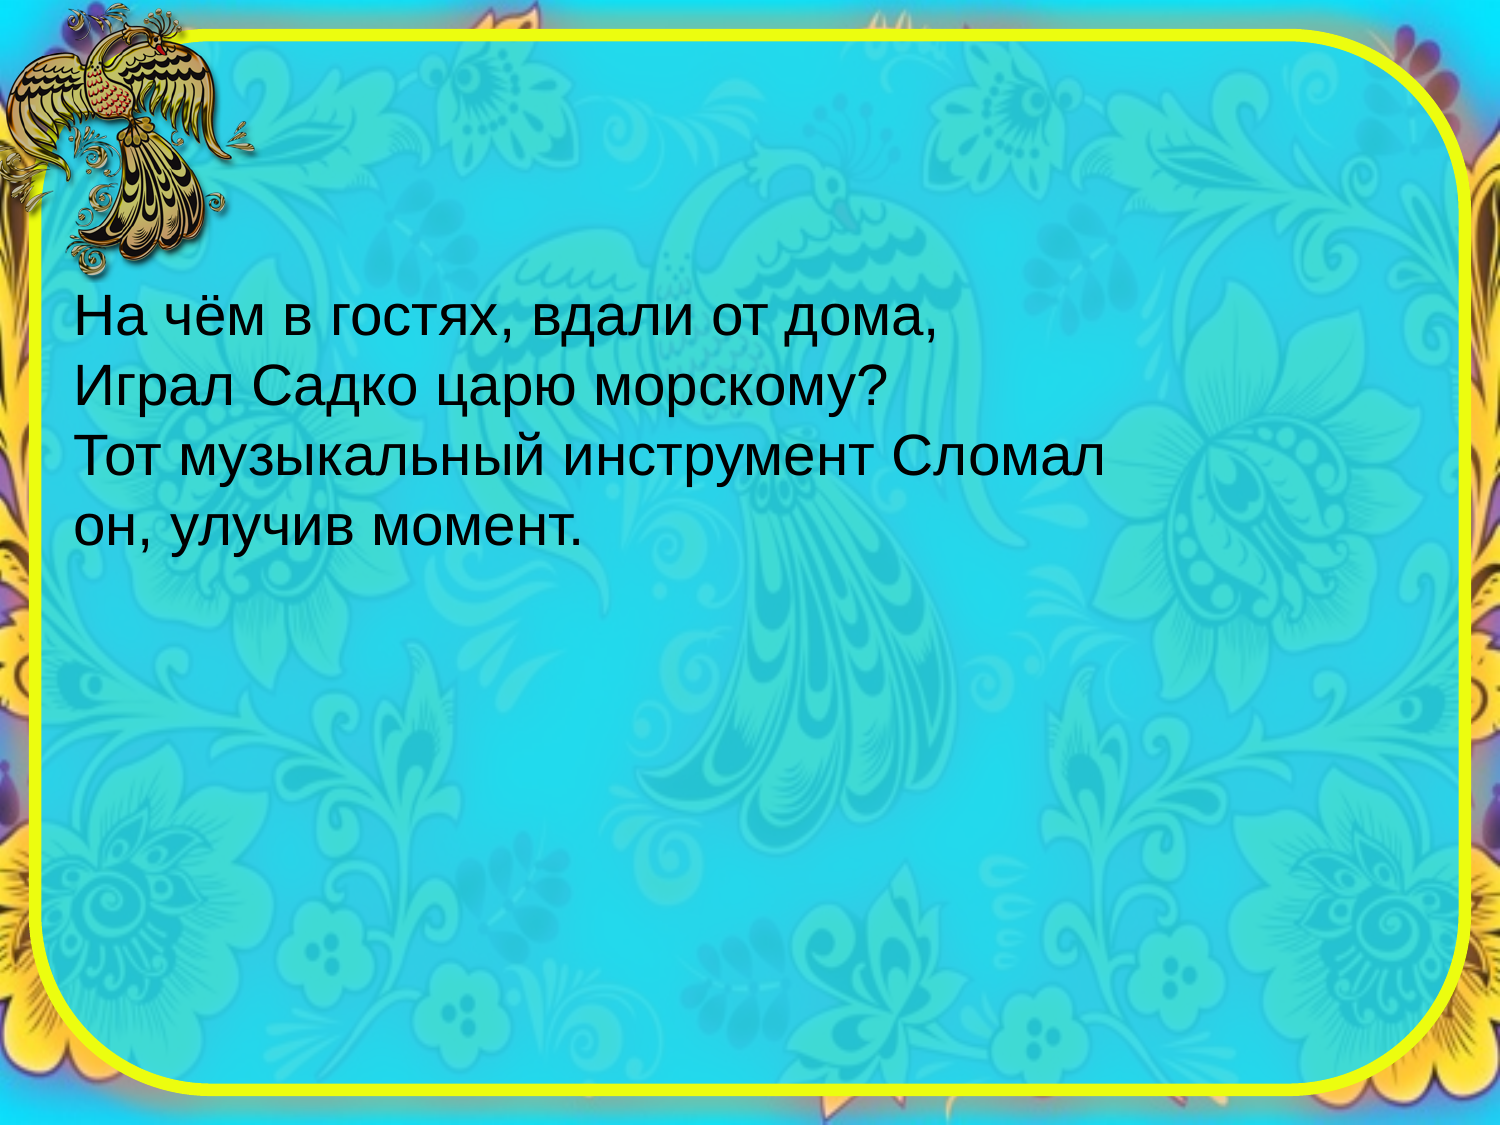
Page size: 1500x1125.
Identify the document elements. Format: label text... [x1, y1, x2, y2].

picture [0, 0, 1500, 1125]
text_box На чём в гостях, вдали от дома, Играл Садко царю морскому? Тот музыкальный инструмент Сломал он, улучив момент. [58, 269, 1125, 565]
